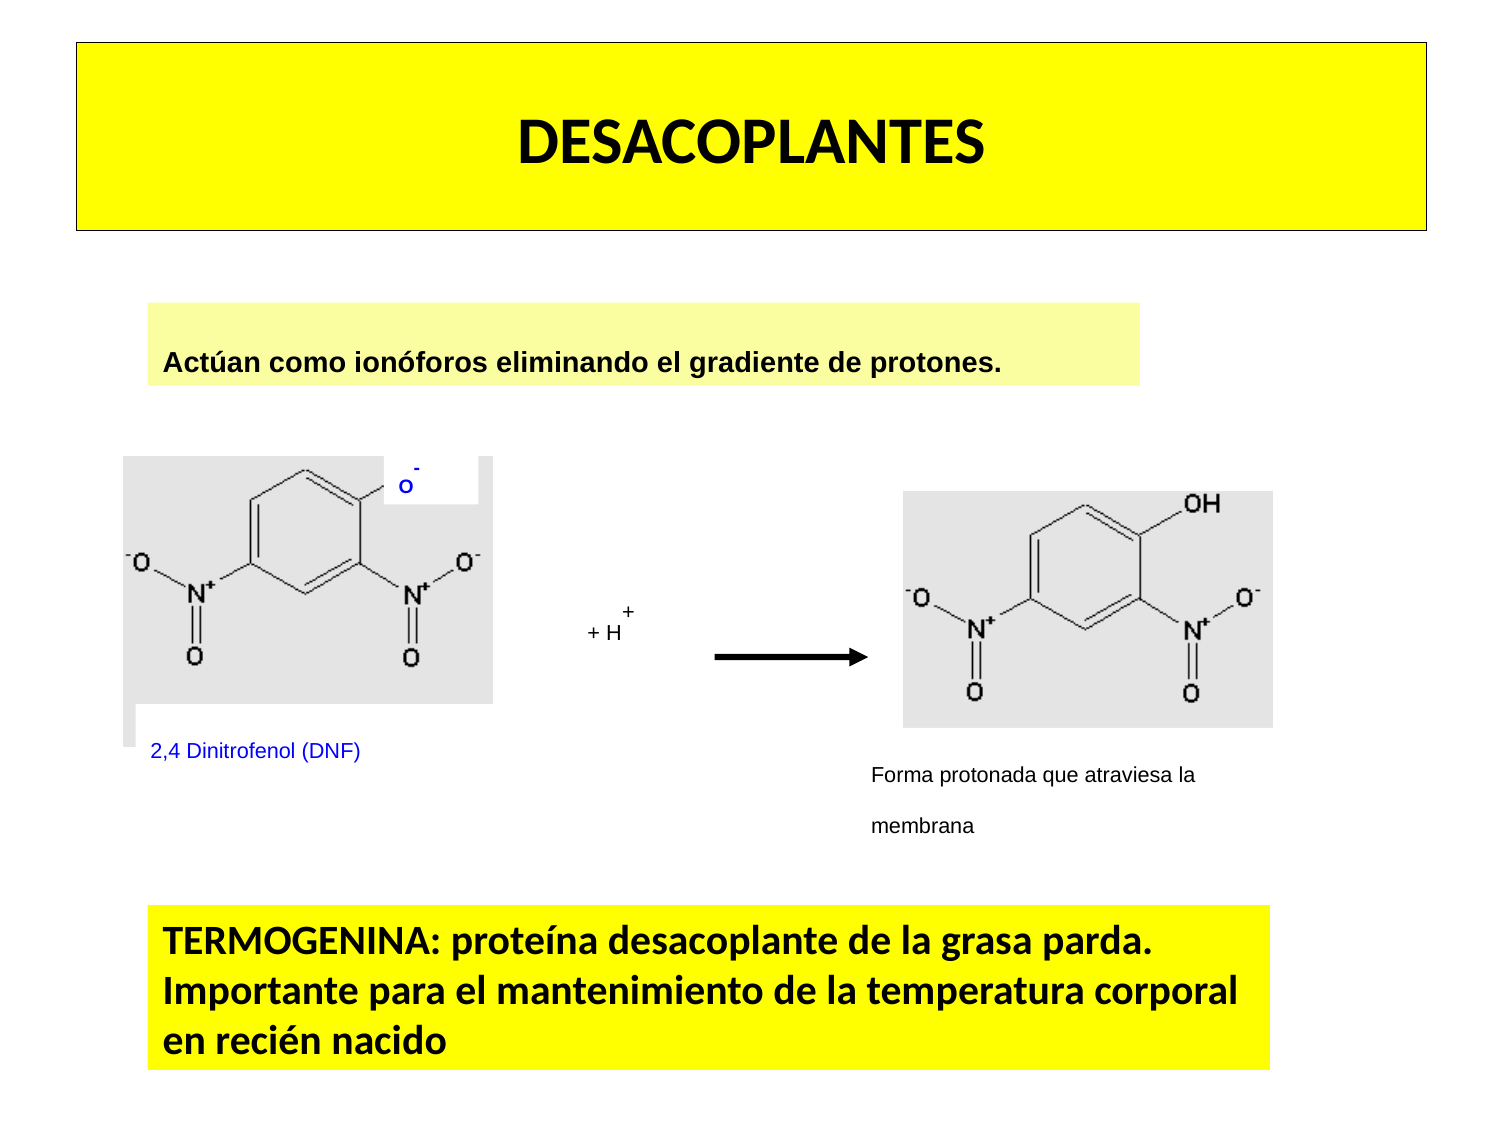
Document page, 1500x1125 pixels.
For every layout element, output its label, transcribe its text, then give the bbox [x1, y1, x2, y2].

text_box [123, 443, 538, 765]
text_box Forma protonada que atraviesa la membrana [856, 727, 1317, 845]
text_box TERMOGENINA: proteína desacoplante de la grasa parda. Importante para el mantenimiento de la temperatura corporal en recién nacido [147, 905, 1270, 1070]
text_box + H+ [572, 586, 774, 652]
title DESACOPLANTES [76, 42, 1427, 231]
text_box Actúan como ionóforos eliminando el gradiente de protones. [147, 302, 1140, 386]
text_box [714, 650, 869, 664]
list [903, 491, 1273, 783]
